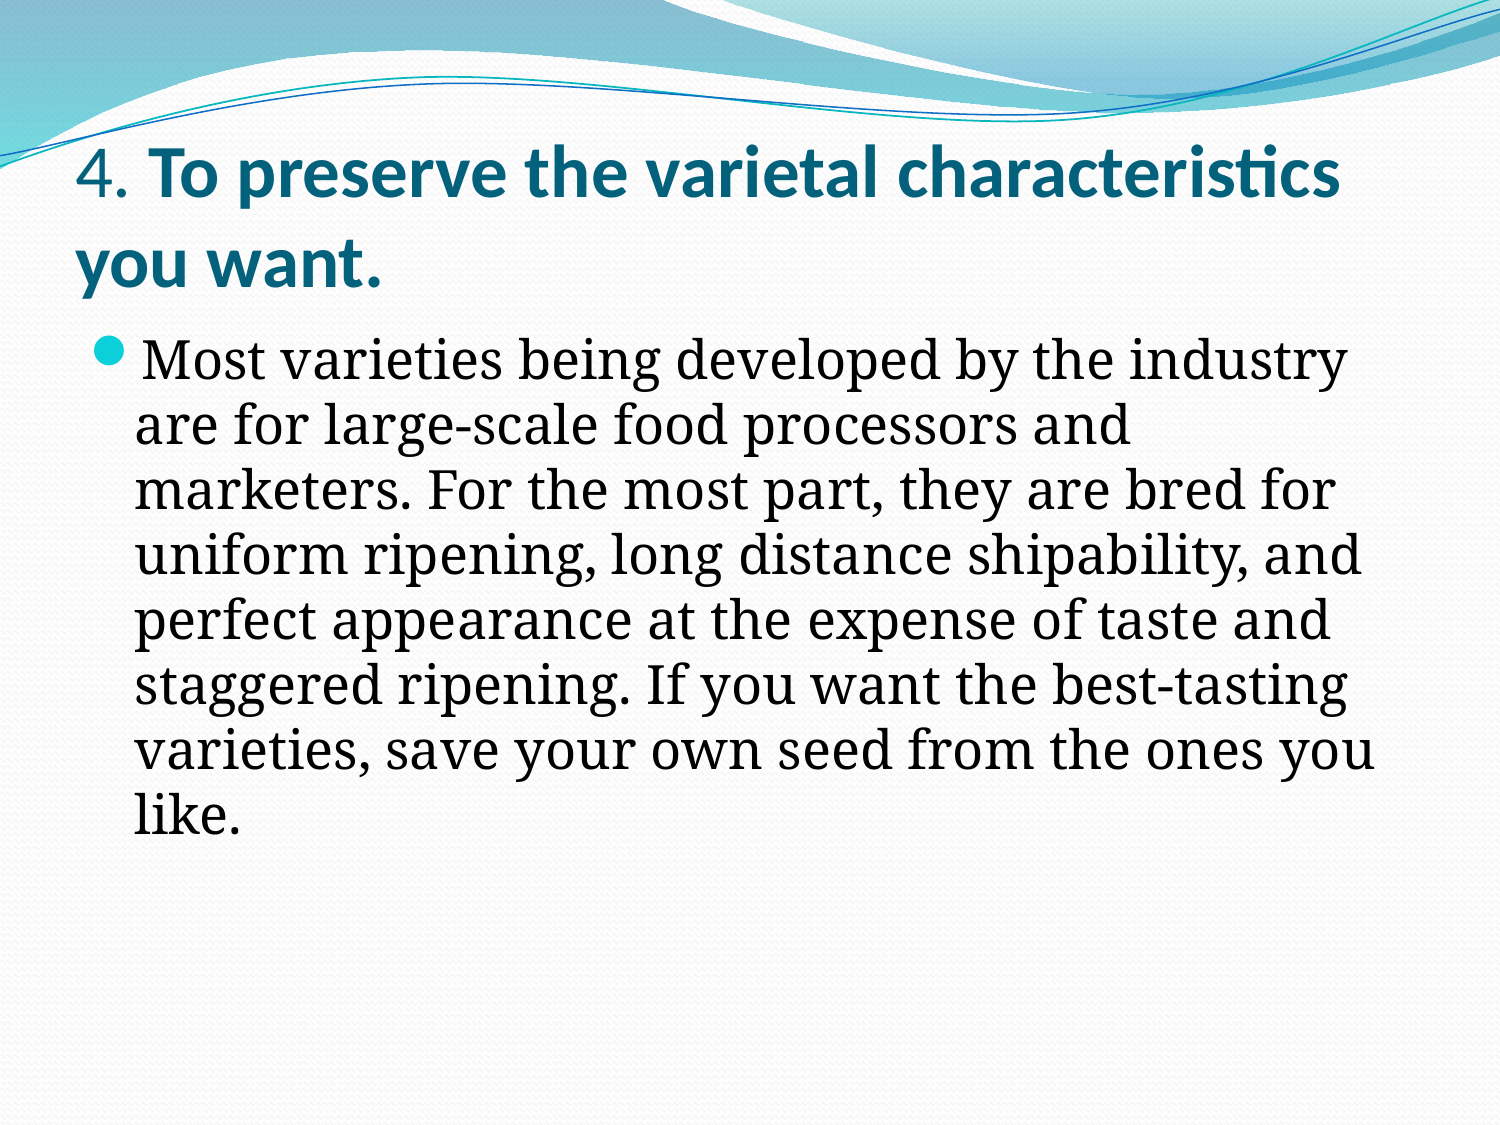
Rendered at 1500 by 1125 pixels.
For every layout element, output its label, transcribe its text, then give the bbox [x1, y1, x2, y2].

list Most varieties being developed by the industry are for large-scale food processors and marketers. For the most part, they are bred for uniform ripening, long distance shipability, and perfect appearance at the expense of taste and staggered ripening. If you want the best-tasting varieties, save your own seed from the ones you like. [75, 317, 1425, 1038]
title 4. To preserve the varietal characteristics you want. [75, 115, 1425, 303]
